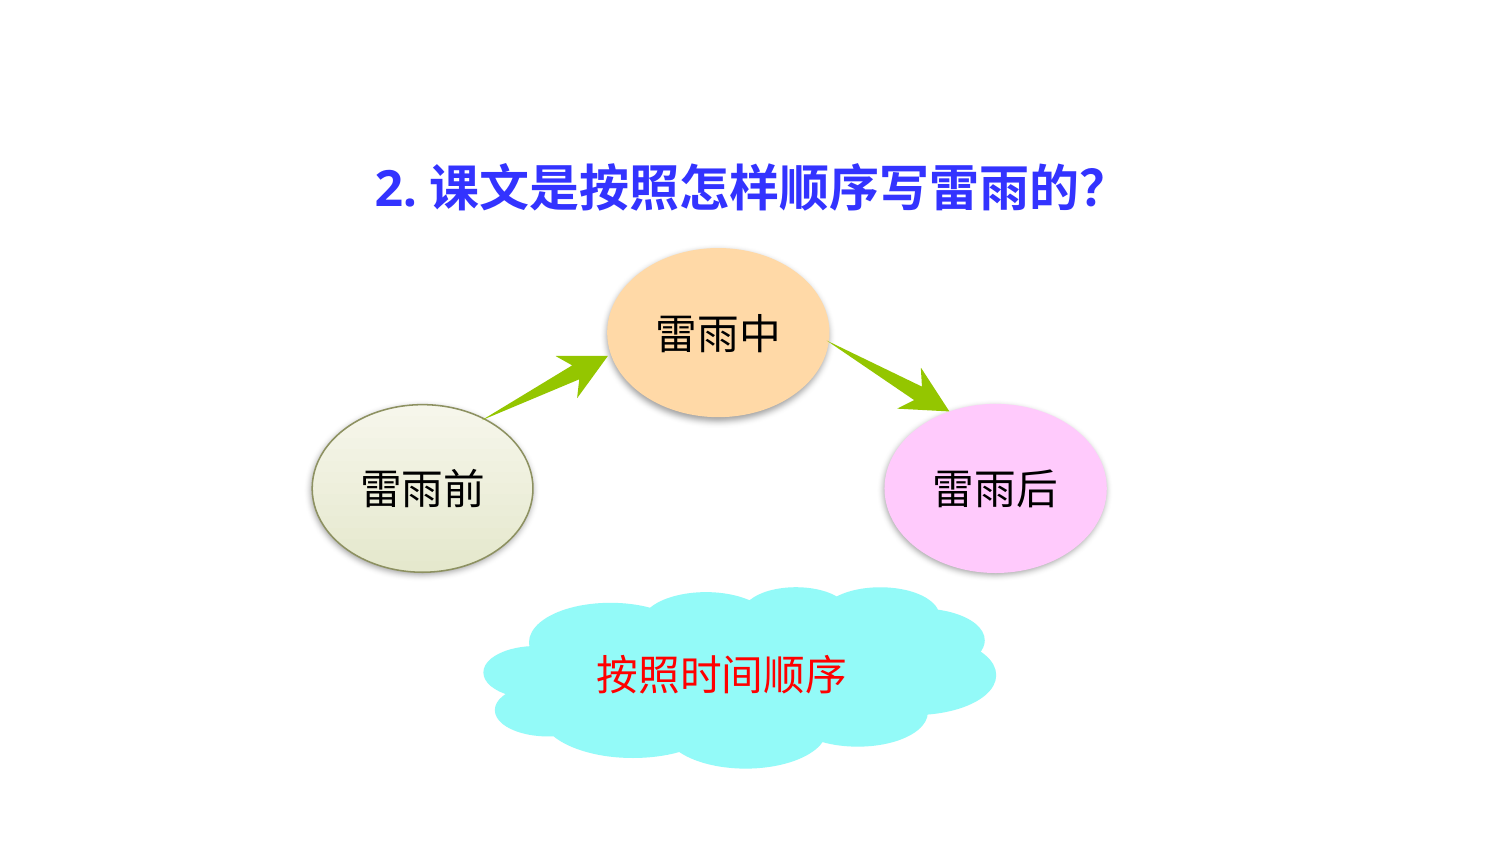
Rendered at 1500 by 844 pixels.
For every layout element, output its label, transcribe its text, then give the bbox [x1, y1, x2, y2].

text_box 雷雨前 [311, 403, 534, 574]
text_box [824, 338, 952, 414]
text_box 雷雨中 [607, 248, 830, 418]
text_box 按照时间顺序 [483, 587, 997, 769]
text_box 雷雨后 [884, 403, 1107, 574]
text_box [479, 353, 610, 423]
text_box 2.课文是按照怎样顺序写雷雨的？ [359, 119, 1151, 225]
